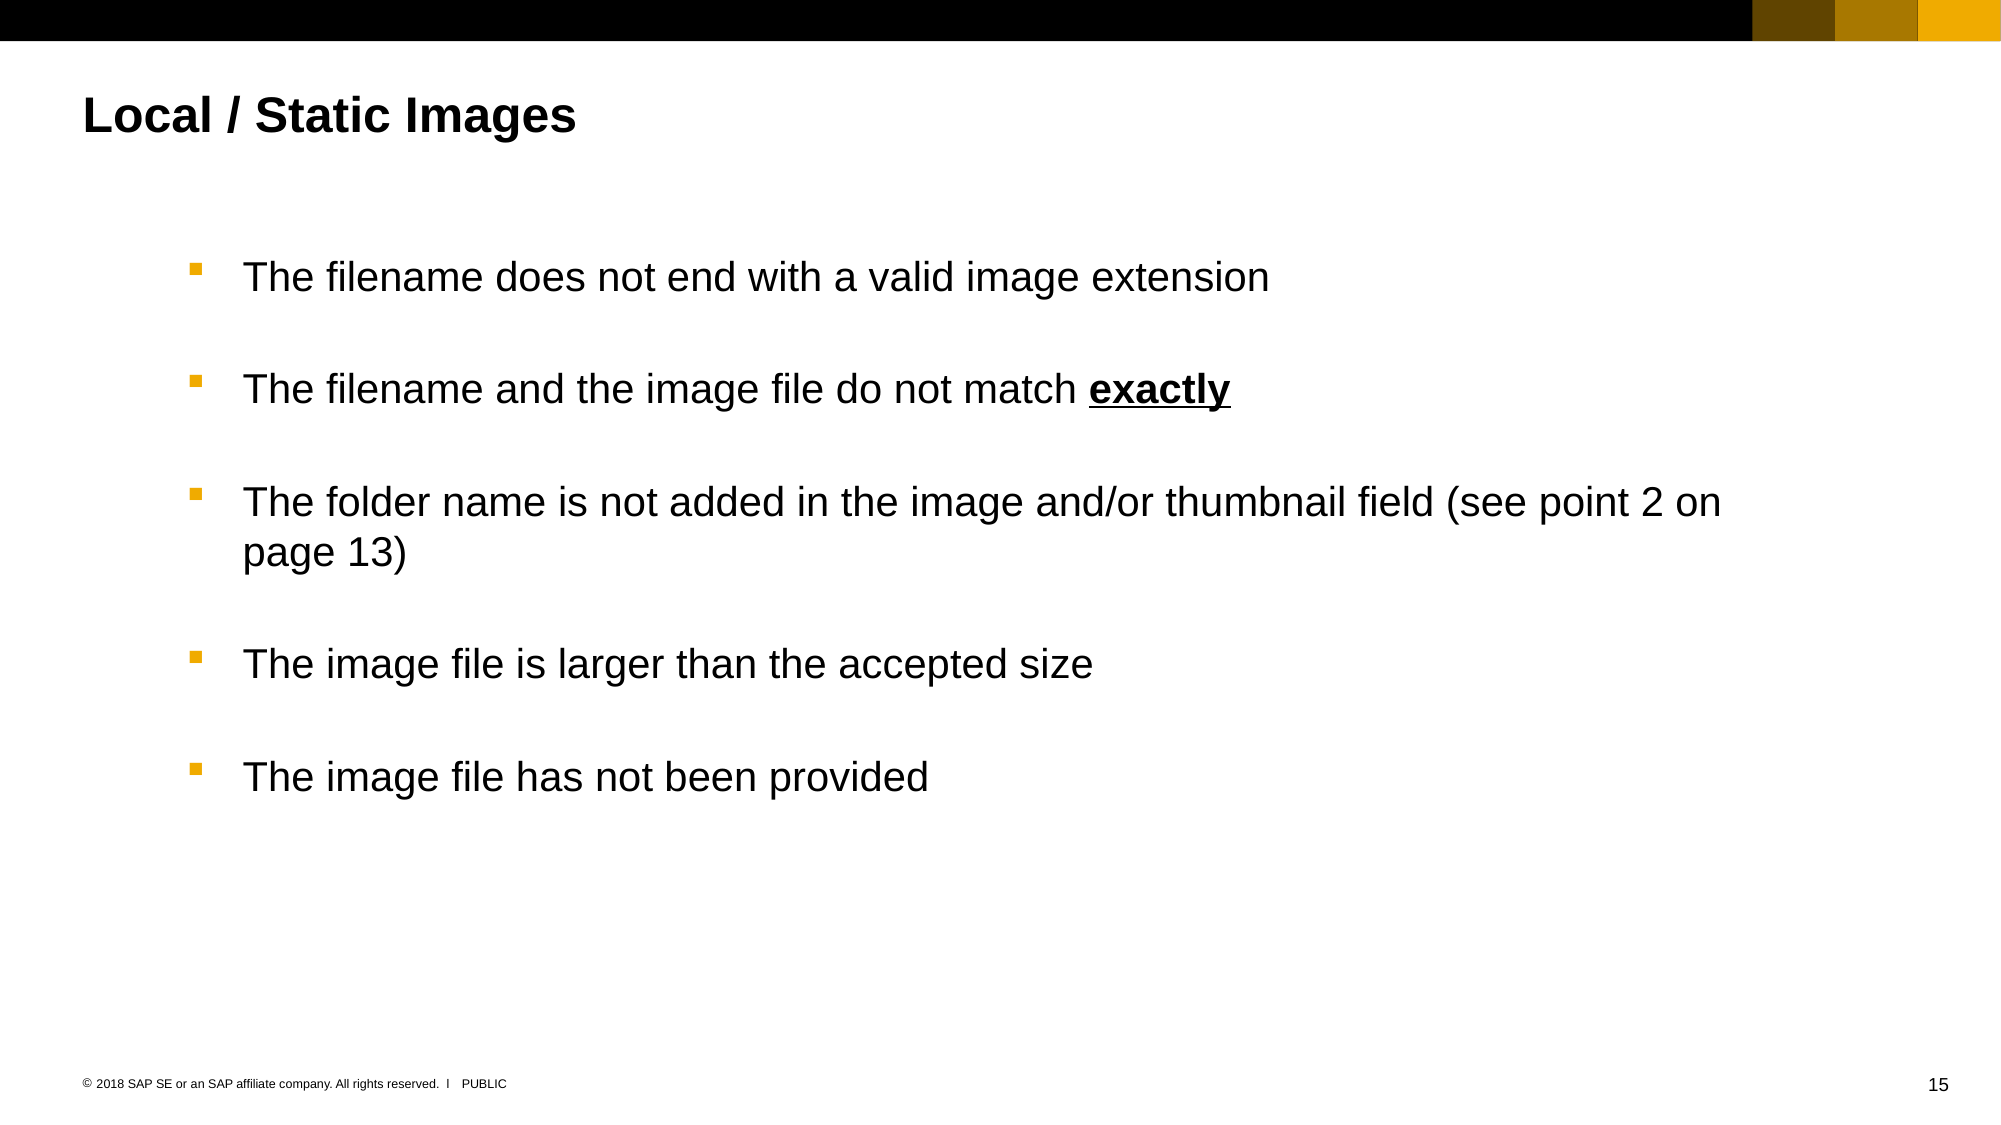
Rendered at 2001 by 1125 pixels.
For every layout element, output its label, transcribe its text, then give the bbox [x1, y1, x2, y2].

text_box The filename does not end with a valid image extension The filename and the image file do not match exactly The folder name is not added in the image and/or thumbnail field (see point 2 on page 13) The image file is larger than the accepted size The image file has not been provided [186, 249, 1763, 790]
title Local / Static Images [82, 82, 1918, 144]
